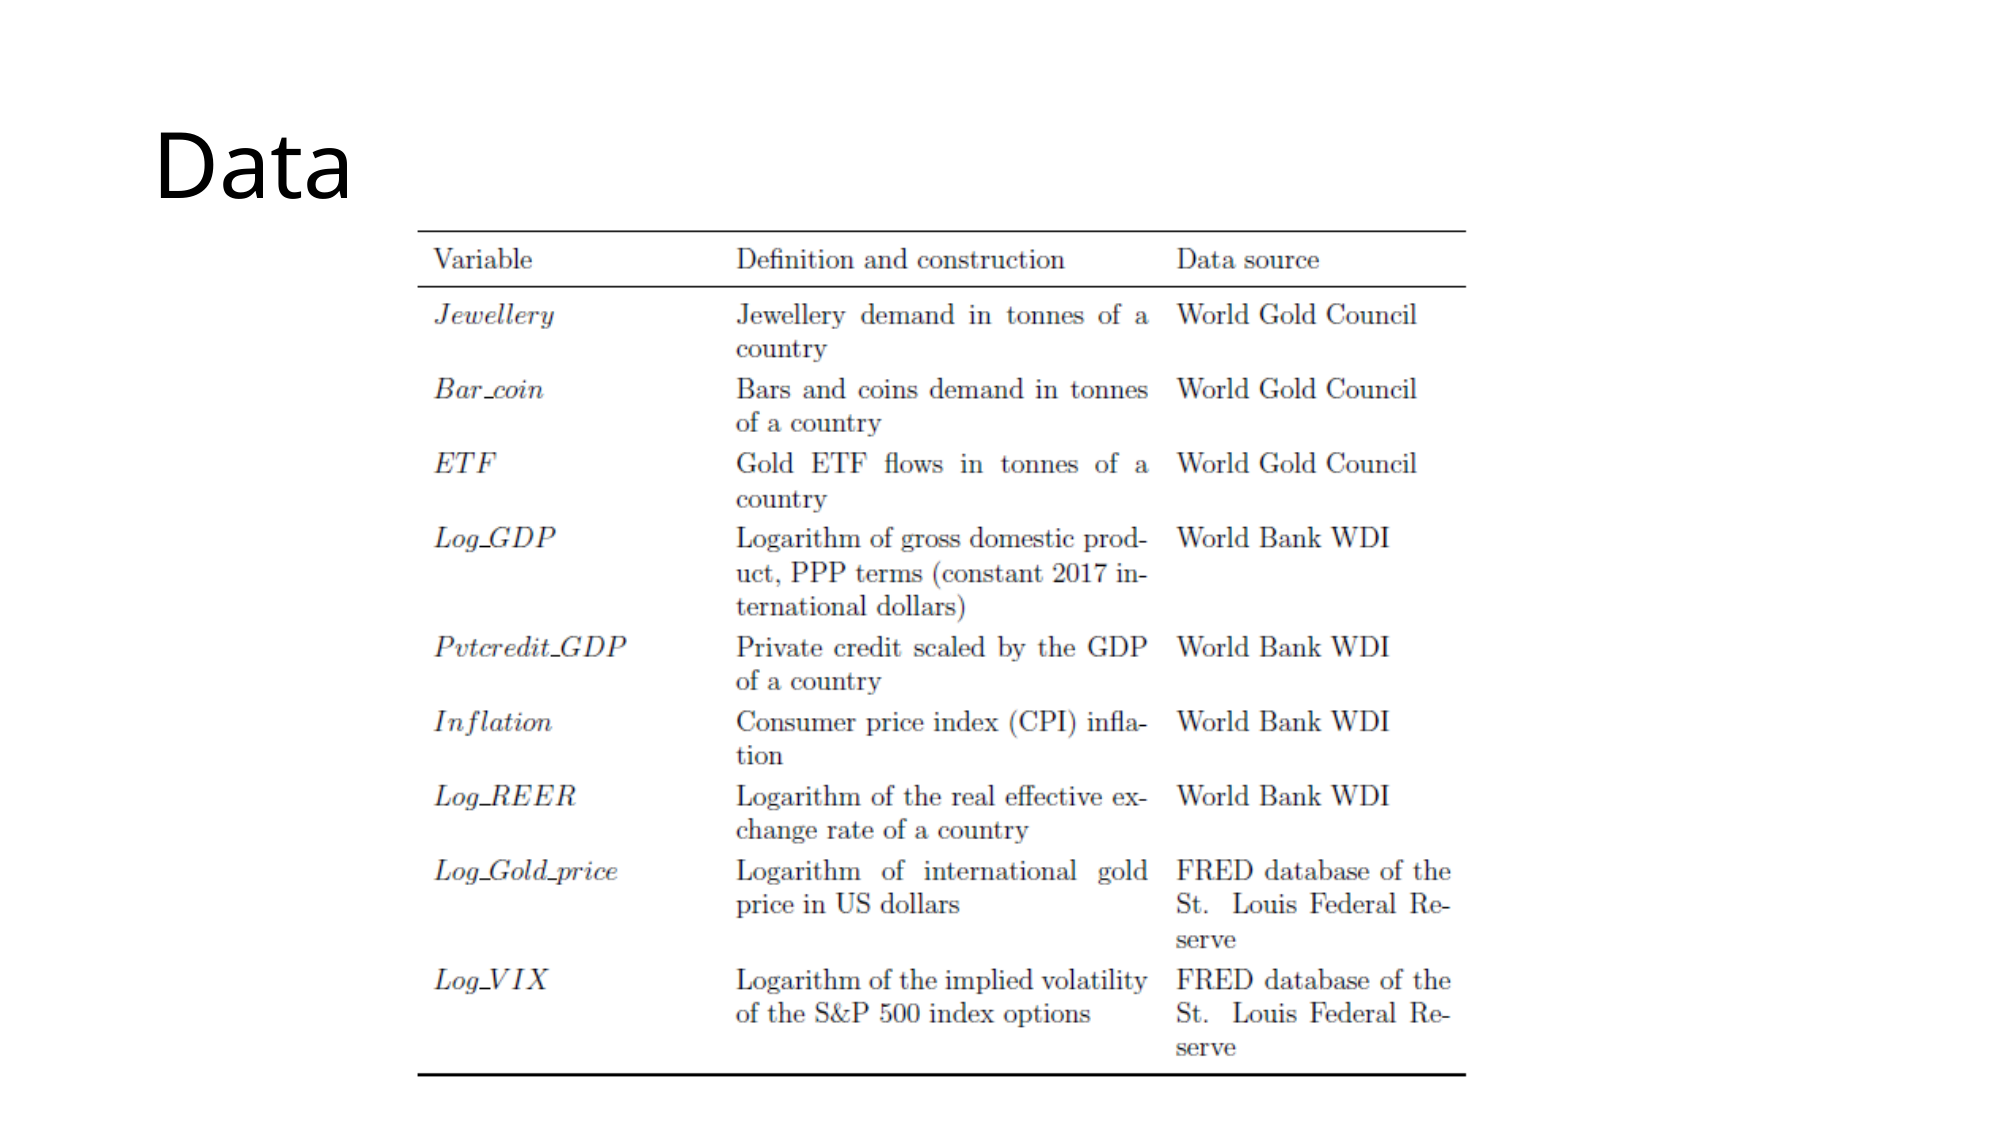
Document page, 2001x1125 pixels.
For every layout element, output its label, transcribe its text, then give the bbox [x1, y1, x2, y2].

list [410, 224, 1498, 1083]
title Data [137, 59, 1863, 278]
